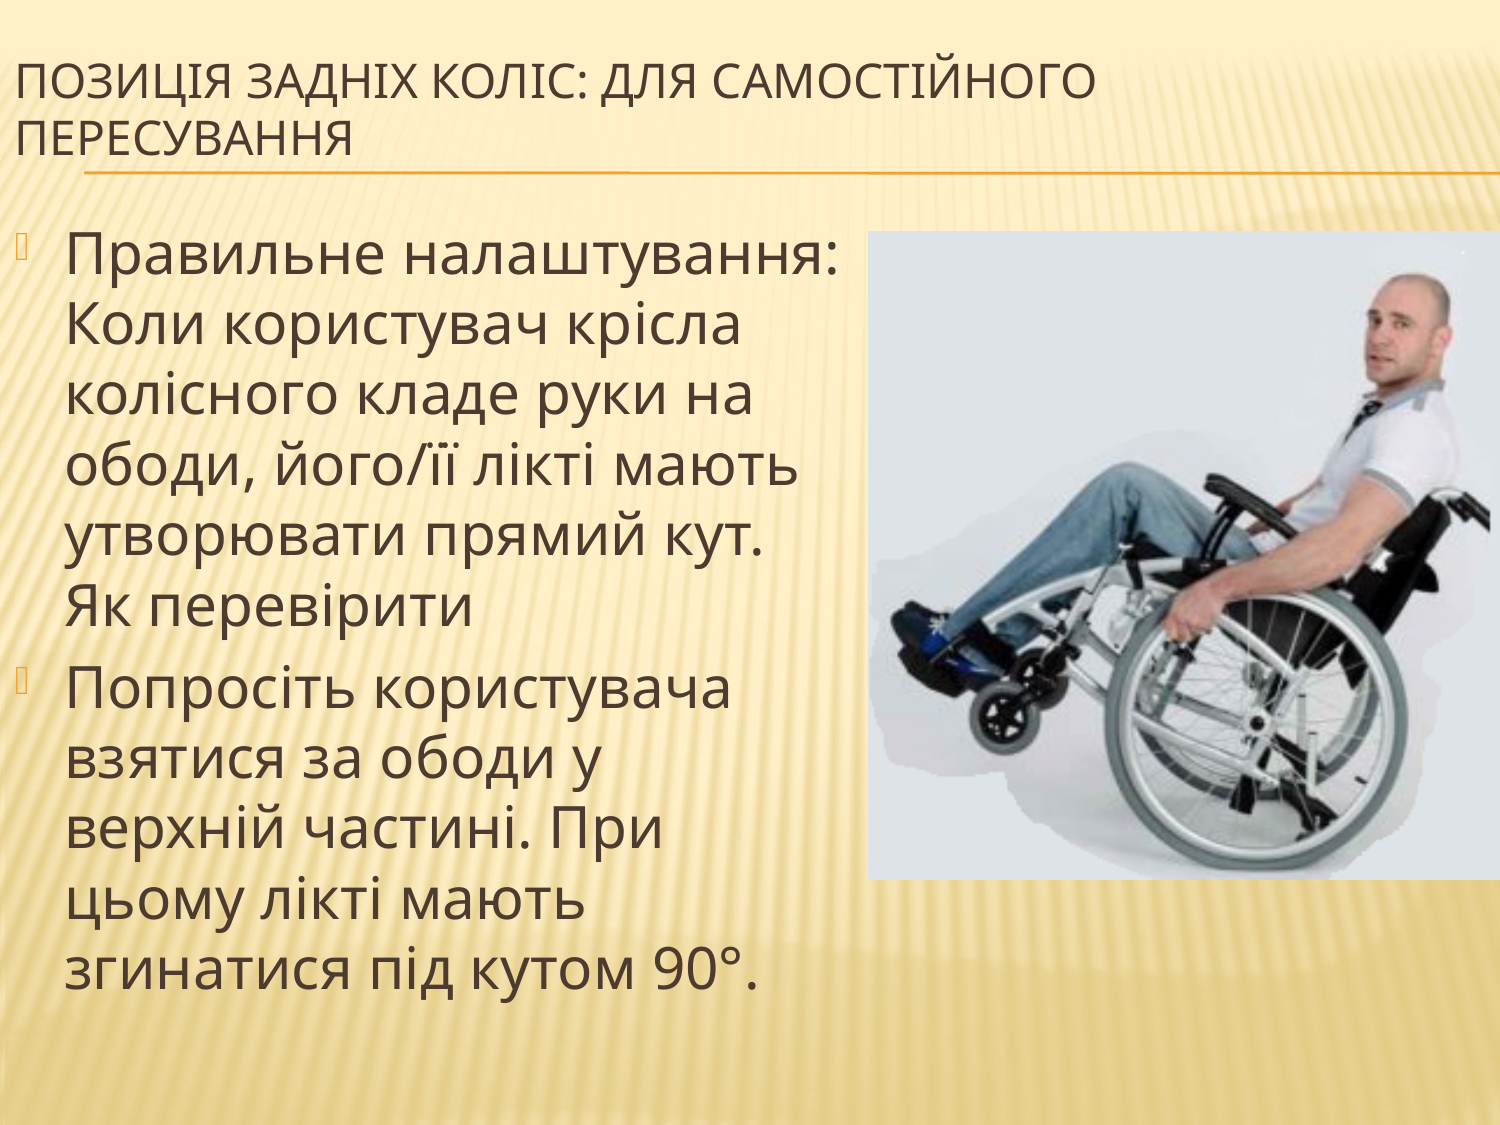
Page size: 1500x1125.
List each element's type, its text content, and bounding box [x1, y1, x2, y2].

title Позиція задніх коліс: для самостійного пересування [0, 42, 1447, 173]
picture [867, 231, 1500, 881]
list Правильне налаштування: Коли користувач крісла колісного кладе руки на ободи, його/її лікті мають утворювати прямий кут. Як перевірити Попросіть користувача взятися за ободи у верхній частині. При цьому лікті мають згинатися під кутом 90°. [0, 208, 857, 1083]
